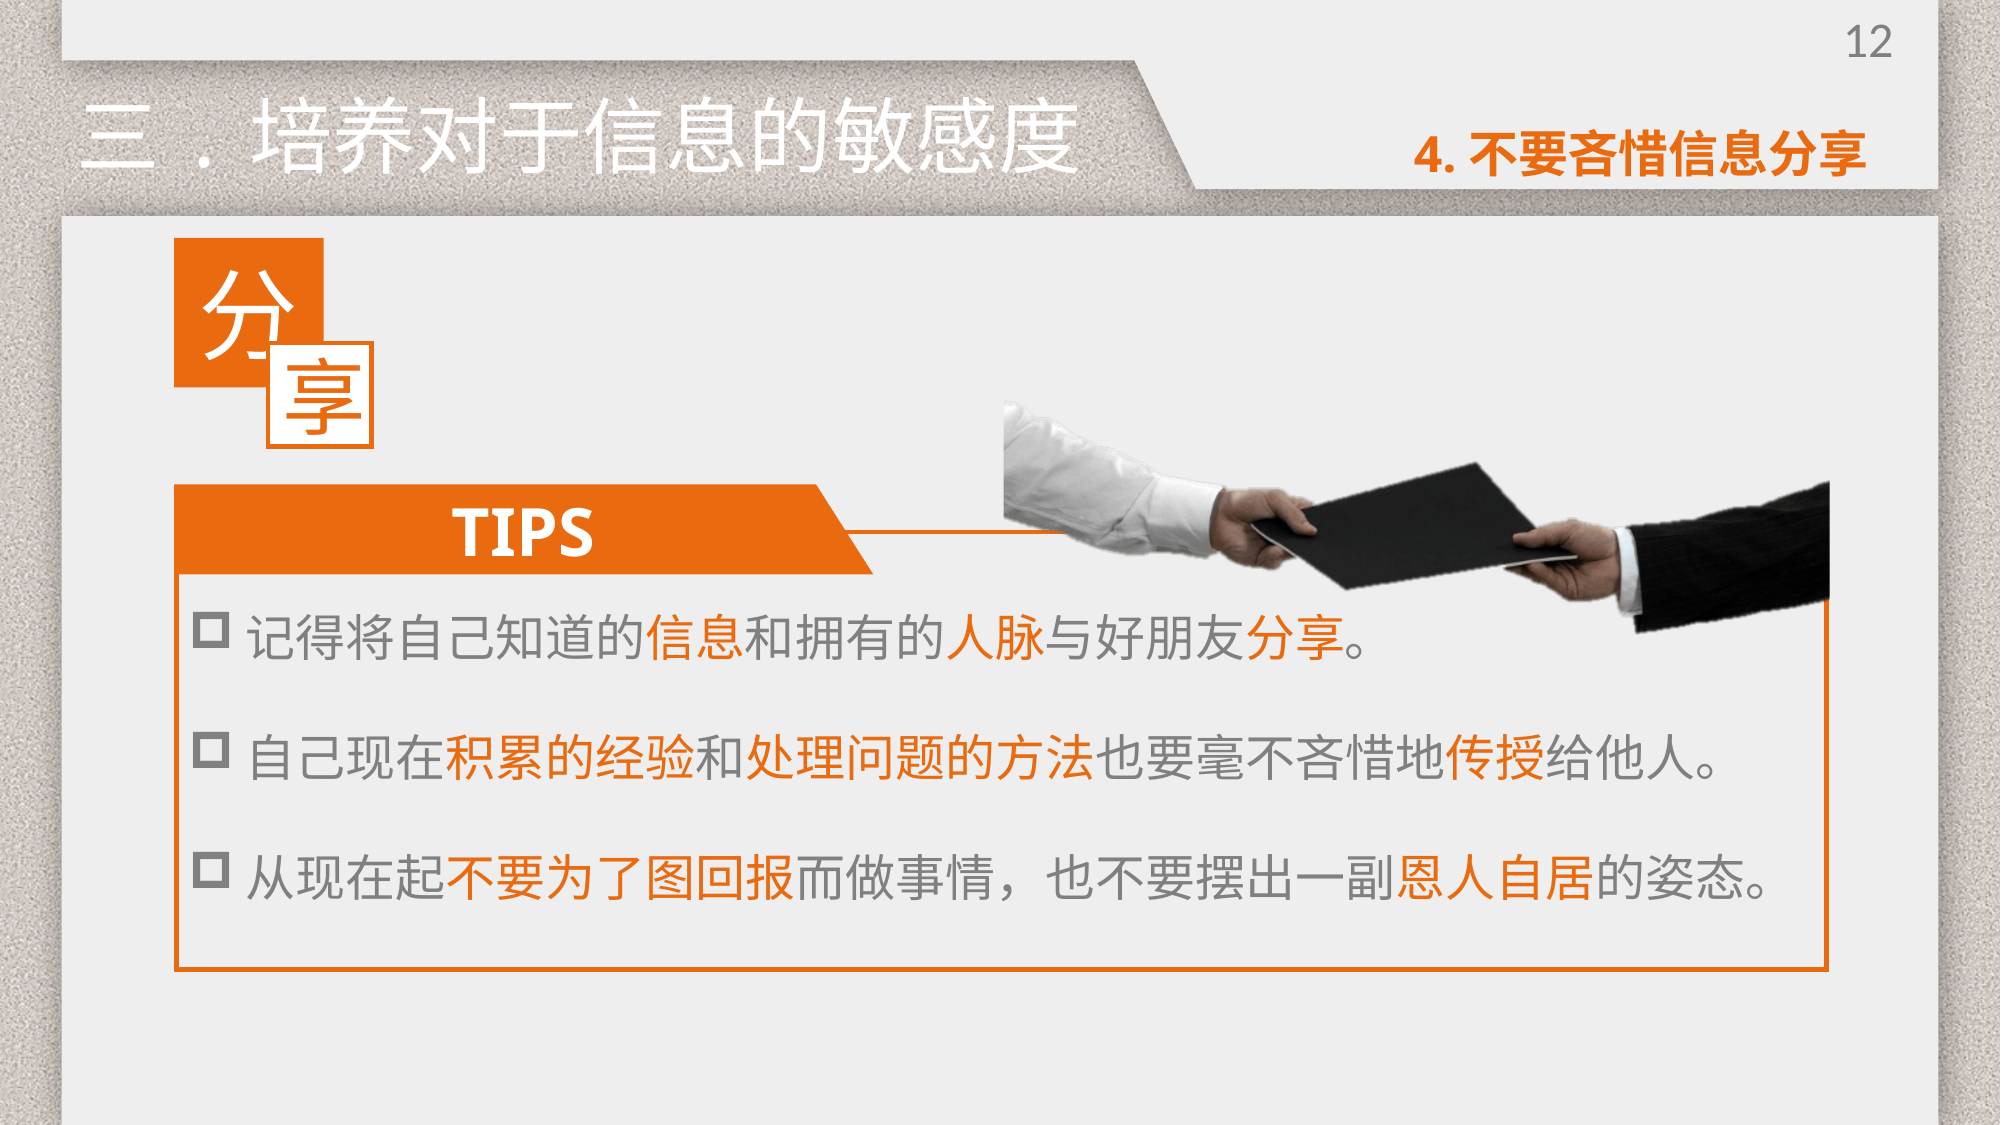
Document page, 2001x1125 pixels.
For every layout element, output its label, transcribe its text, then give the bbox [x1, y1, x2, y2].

text_box [61, 215, 1939, 1125]
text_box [174, 237, 372, 447]
text_box 三.培养对于信息的敏感度 [61, 76, 1134, 192]
text_box [60, 0, 1940, 191]
picture [1003, 377, 1830, 658]
text_box 4.不要吝惜信息分享 [1195, 115, 1884, 191]
text_box [175, 531, 1828, 970]
text_box TIPS [173, 483, 876, 576]
text_box 12 [1797, 0, 1939, 75]
